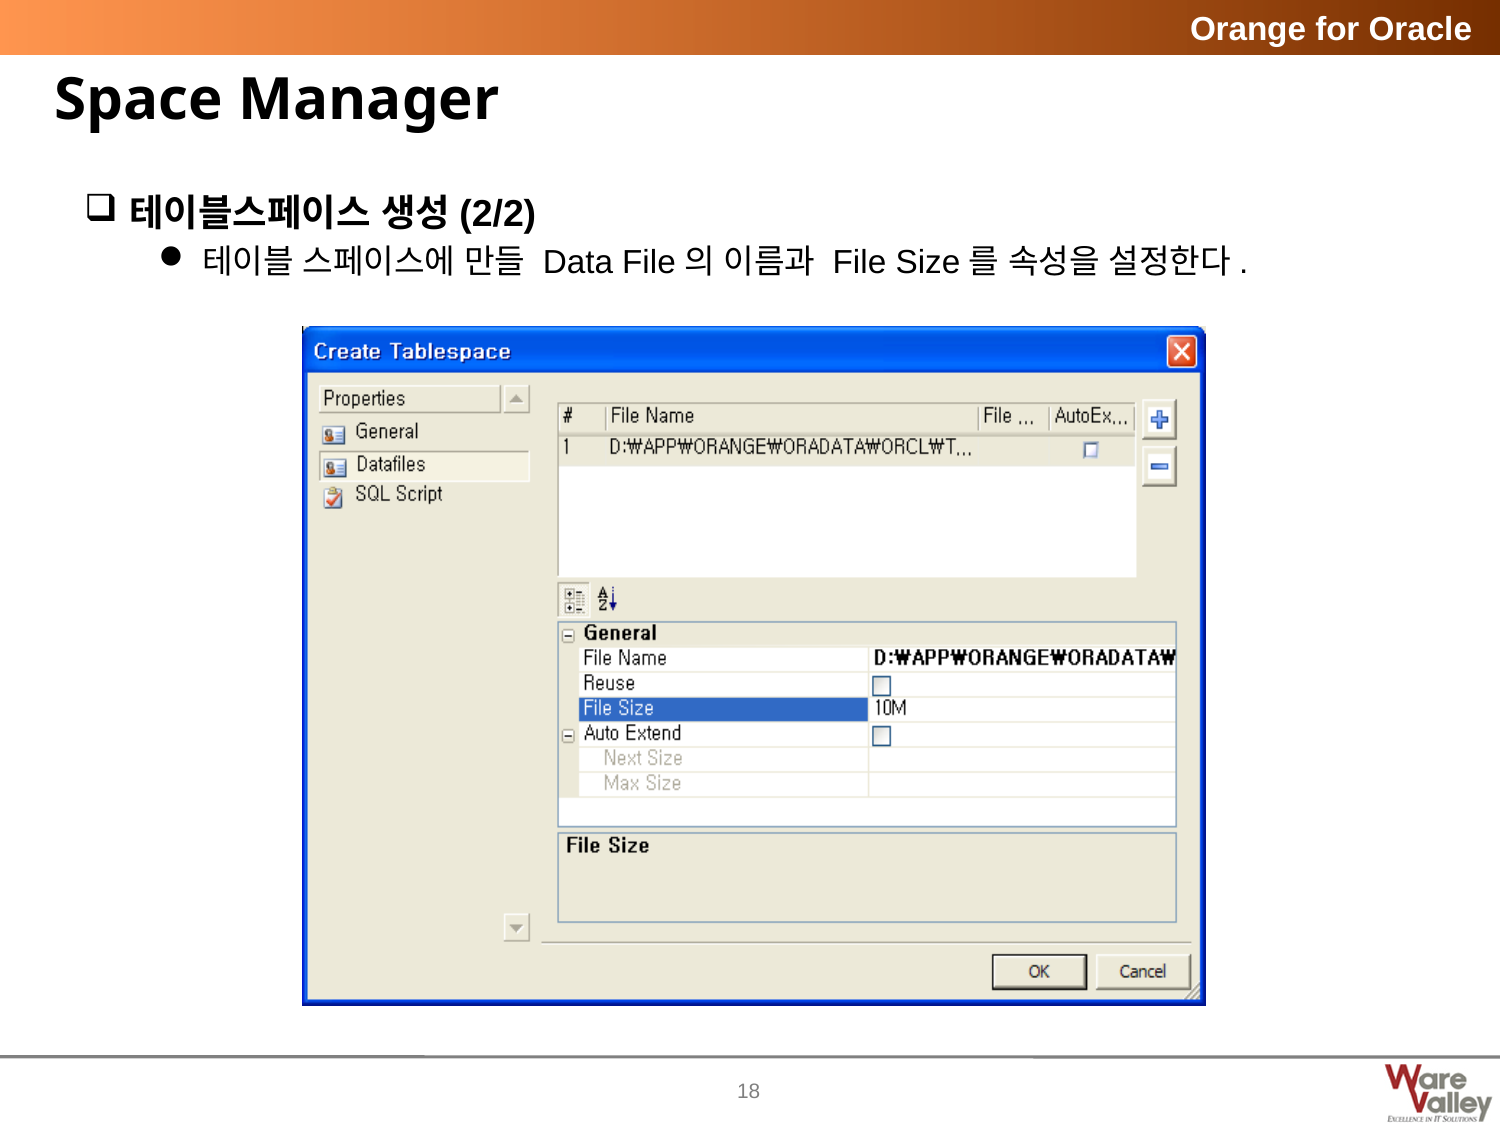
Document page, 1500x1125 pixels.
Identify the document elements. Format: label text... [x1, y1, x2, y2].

picture [302, 326, 1206, 1007]
list 테이블스페이스 생성(2/2) 테이블 스페이스에 만들 Data File의 이름과 File Size를 속성을 설정한다. [69, 184, 1459, 1012]
title Space Manager [39, 54, 1461, 150]
picture [1376, 1060, 1500, 1125]
